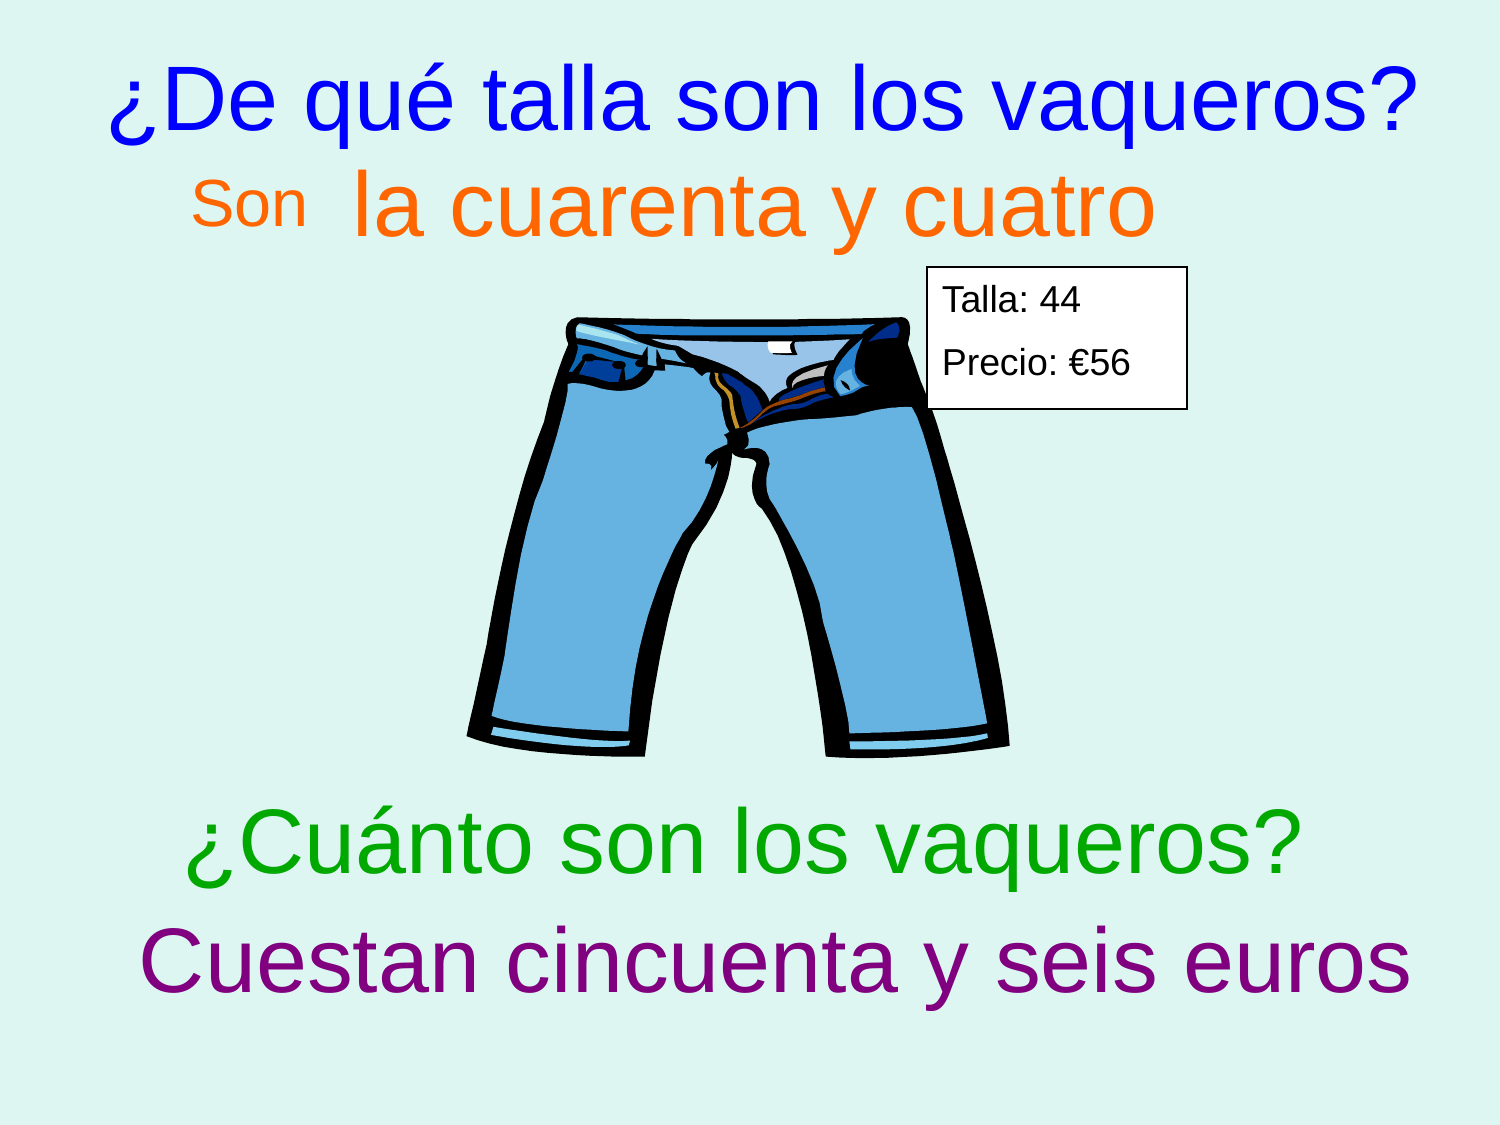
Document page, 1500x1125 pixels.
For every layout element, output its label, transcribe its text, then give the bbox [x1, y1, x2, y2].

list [466, 314, 1010, 764]
text_box Son [175, 152, 328, 247]
text_box ¿Cuánto son los vaqueros? [100, 774, 1388, 900]
text_box Cuestan cincuenta y seis euros [123, 893, 1430, 1018]
text_box la cuarenta y cuatro [171, 137, 1341, 262]
title ¿De qué talla son los vaqueros? [88, 0, 1439, 188]
text_box [1014, 391, 1187, 410]
text_box Talla: 44 Precio: €56 [927, 267, 1187, 391]
